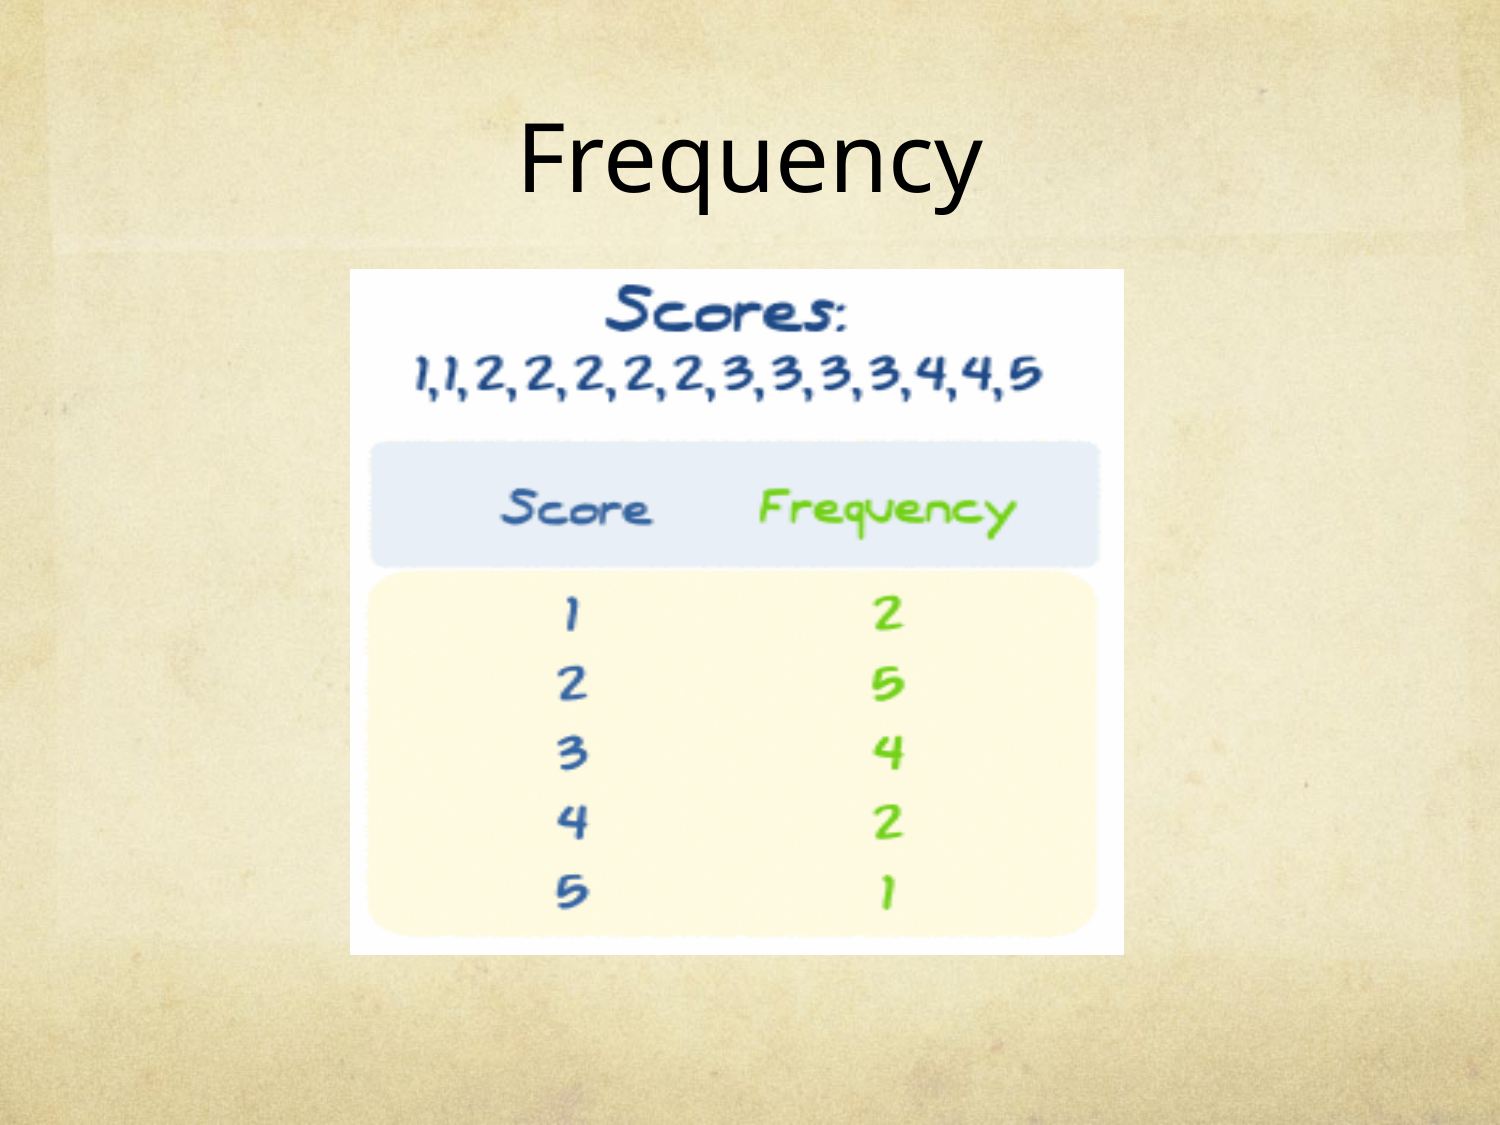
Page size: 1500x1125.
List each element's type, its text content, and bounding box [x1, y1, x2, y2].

picture [0, 0, 1500, 1125]
title Frequency [150, 82, 1350, 225]
